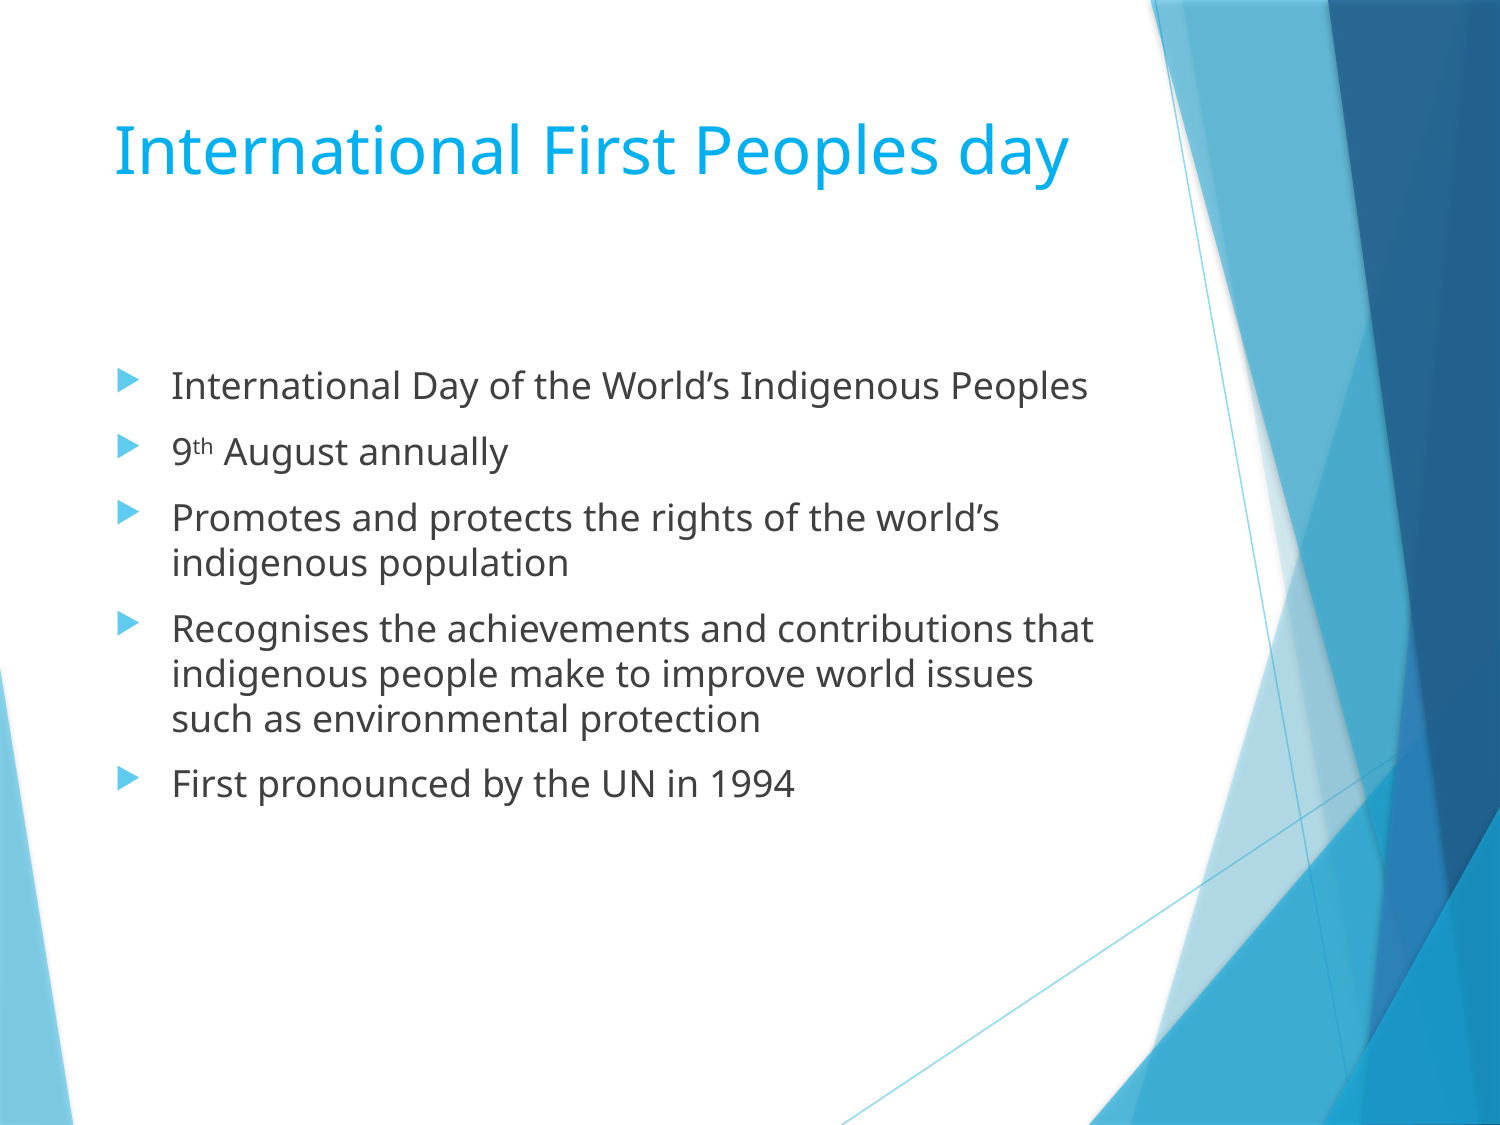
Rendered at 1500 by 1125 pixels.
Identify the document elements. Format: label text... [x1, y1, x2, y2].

list International Day of the World’s Indigenous Peoples 9th August annually Promotes and protects the rights of the world’s indigenous population Recognises the achievements and contributions that indigenous people make to improve world issues such as environmental protection First pronounced by the UN in 1994 [99, 354, 1142, 992]
title International First Peoples day [99, 99, 1142, 317]
